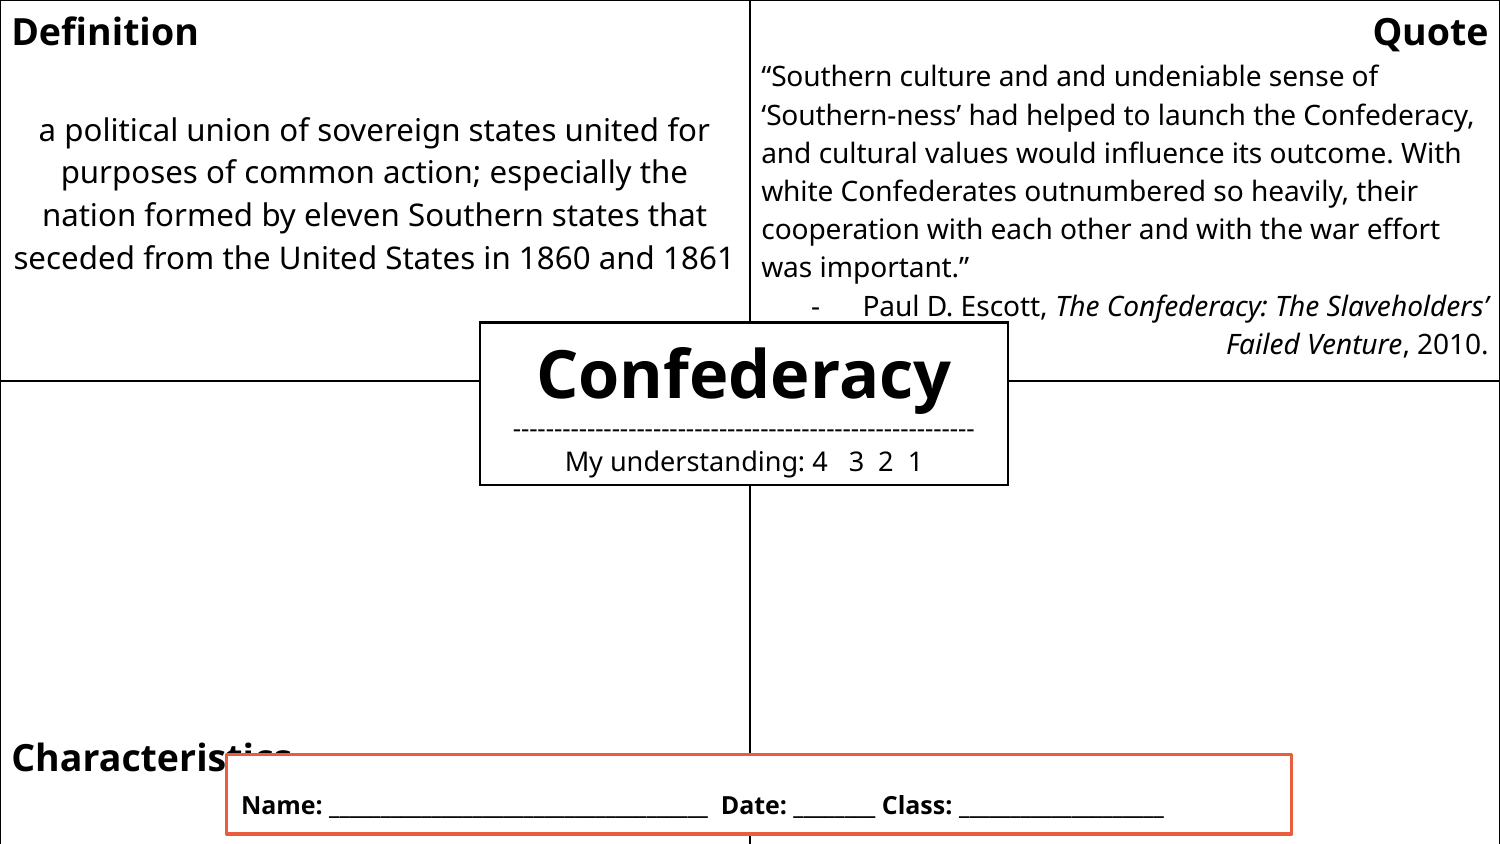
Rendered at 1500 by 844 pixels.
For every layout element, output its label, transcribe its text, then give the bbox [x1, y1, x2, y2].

text_box Confederacy -------------------------------------------------------- My understanding: 4 3 2 1 [480, 322, 1008, 486]
table_header Quote “Southern culture and and undeniable sense of ‘Southern-ness’ had helped to launch the Confederacy, and cultural values would influence its outcome. With white Confederates outnumbered so heavily, their cooperation with each other and with the war effort was important.” Paul D. Escott, The Confederacy: The Slaveholders’ Failed Venture, 2010. [751, 1, 1499, 380]
table_cell Characteristics [1, 382, 749, 844]
text_box Name: _____________________________________ Date: ________ Class: ____________________ [226, 754, 1292, 834]
table_cell Question [751, 382, 1499, 844]
table_header Definition a political union of sovereign states united for purposes of common action; especially the nation formed by eleven Southern states that seceded from the United States in 1860 and 1861 [1, 1, 749, 380]
